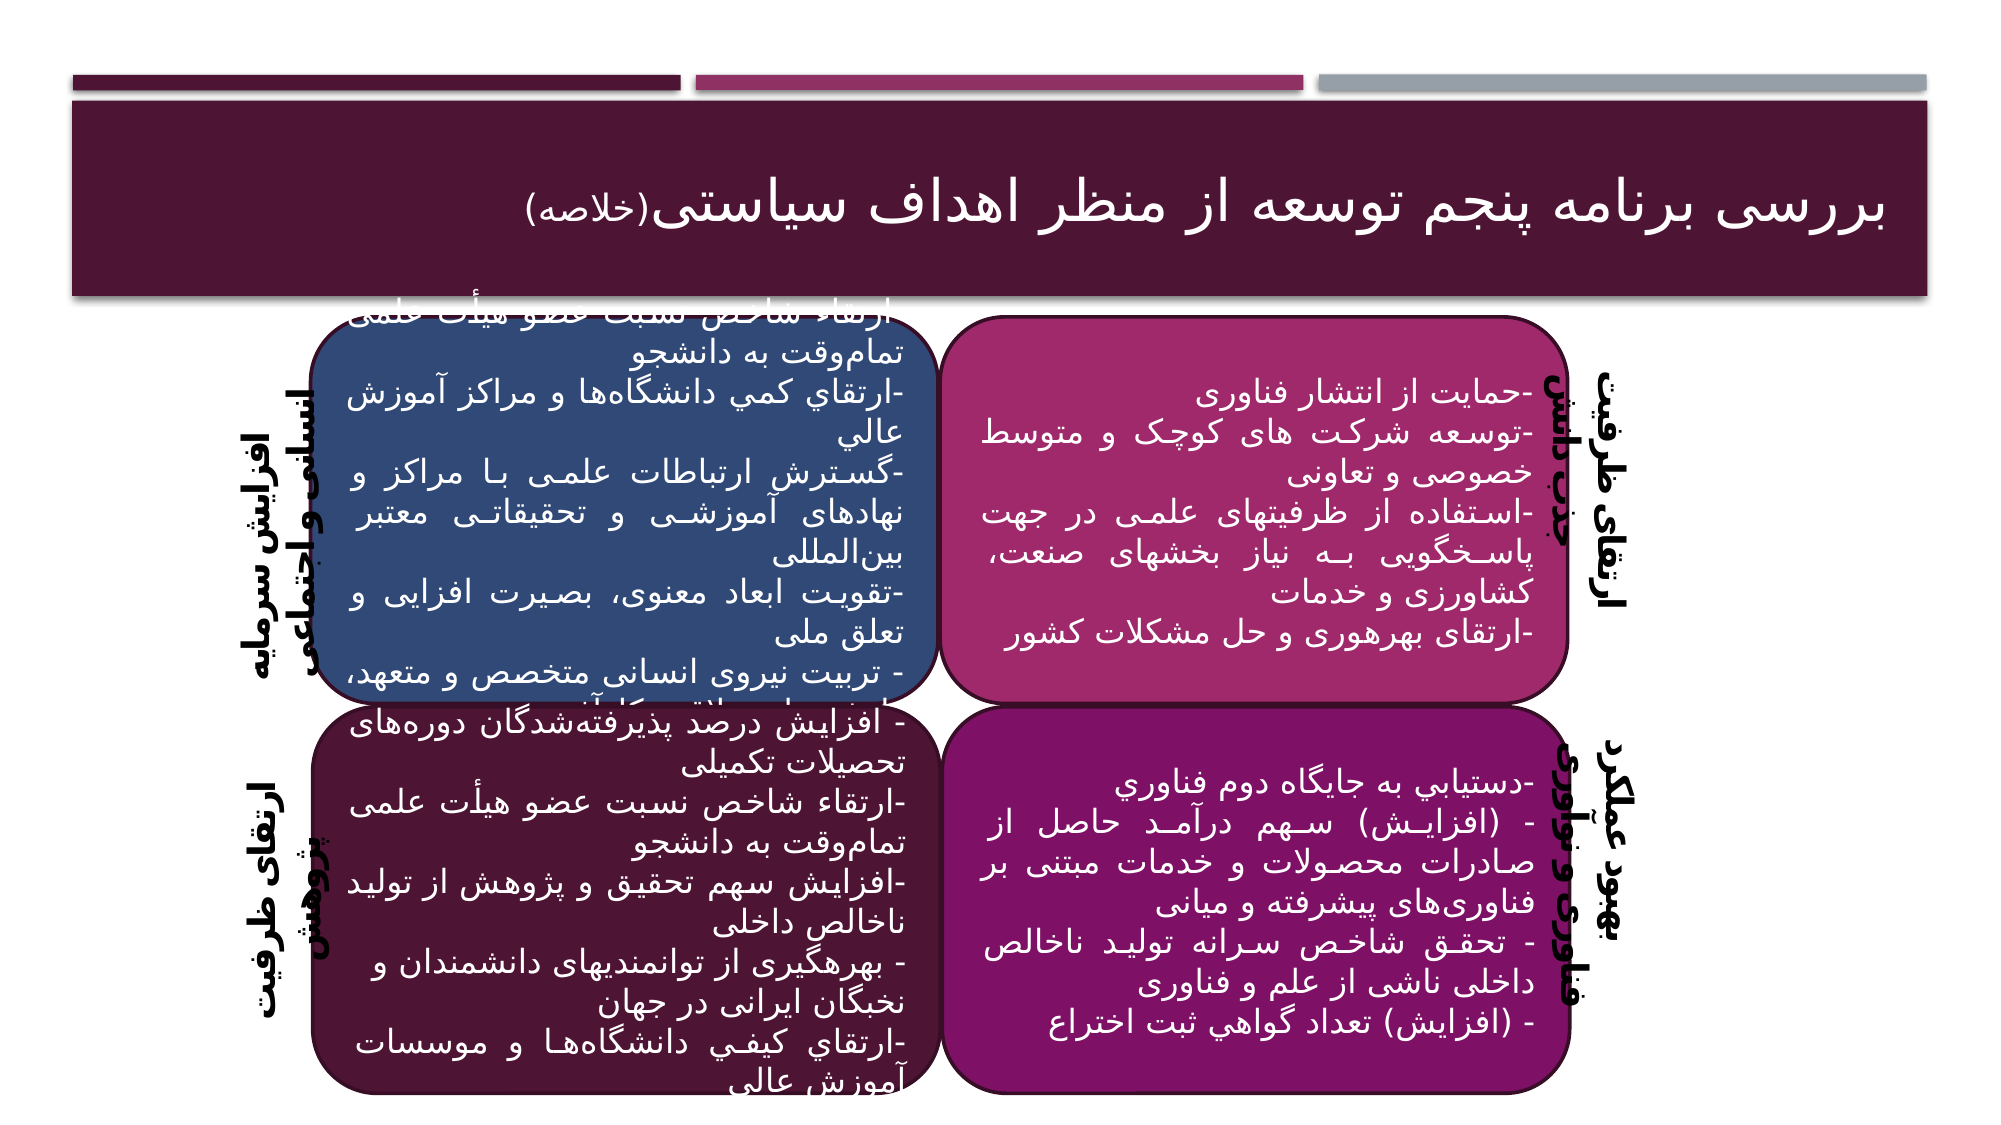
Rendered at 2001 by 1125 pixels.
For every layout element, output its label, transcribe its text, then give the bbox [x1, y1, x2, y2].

title بررسی برنامه پنجم توسعه از منظر اهداف سیاستی(خلاصه) [95, 115, 1905, 282]
text_box -حمایت از انتشار فناوری -توسعه شرکت های کوچک و متوسط خصوصی و تعاونی -استفاده از ظرفیت­های علمی در جهت پاسخگویی به نیاز بخش­های صنعت، کشاورزی و خدمات -ارتقای بهره­وری و حل مشکلات کشور [939, 315, 1566, 705]
text_box ارتقای ظرفیت پژوهش [230, 703, 336, 1095]
text_box بهبود عملکرد فناوری و نوآوری [1547, 726, 1652, 1063]
text_box - افزایش درصد پذیرفته‌شدگان دوره‌های تحصیلات تكمیلی -ارتقاء شاخص نسبت عضو هیأت علمی تمام‌وقت به دانشجو -افزايش سهم تحقيق و پژوهش از تولید ناخالص داخلی - بهره­گیری از توانمندی­های دانشمندان و نخبگان ایرانی در جهان -ارتقاي کيفي دانشگاه‌ها و موسسات آموزش عالي [336, 704, 942, 1096]
text_box ارتقای ظرفیت جذب دانش [1538, 358, 1644, 674]
text_box -دستيابي به جايگاه دوم فناوري - (افزایش) سهم درآمد حاصل از صادرات محصولات و خدمات مبتنی بر فناوری‌های پیشرفته و میانی - تحقق شاخص سرانه تولید ناخالص داخلی ناشی از علم و فناوری - (افزایش) تعداد گواهي ثبت اختراع [941, 704, 1563, 1096]
text_box افزایش سرمایه انسانی و اجتماعی [224, 302, 329, 693]
text_box -ارتقاء شاخص نسبت عضو هیأت علمی تمام‌وقت به دانشجو -ارتقاي کمي دانشگاه‌ها و مراکز آموزش عالي -گسترش ارتباطات علمی با مراكز و نهادهای آموزشی و تحقیقاتی معتبر بین‌المللی -تقویت ابعاد معنوی، بصیرت افزایی و تعلق ملی - تربیت نیروی انسانی متخصص و متعهد، دانش‌مدار، خلاق و كارآفرین [329, 315, 940, 705]
